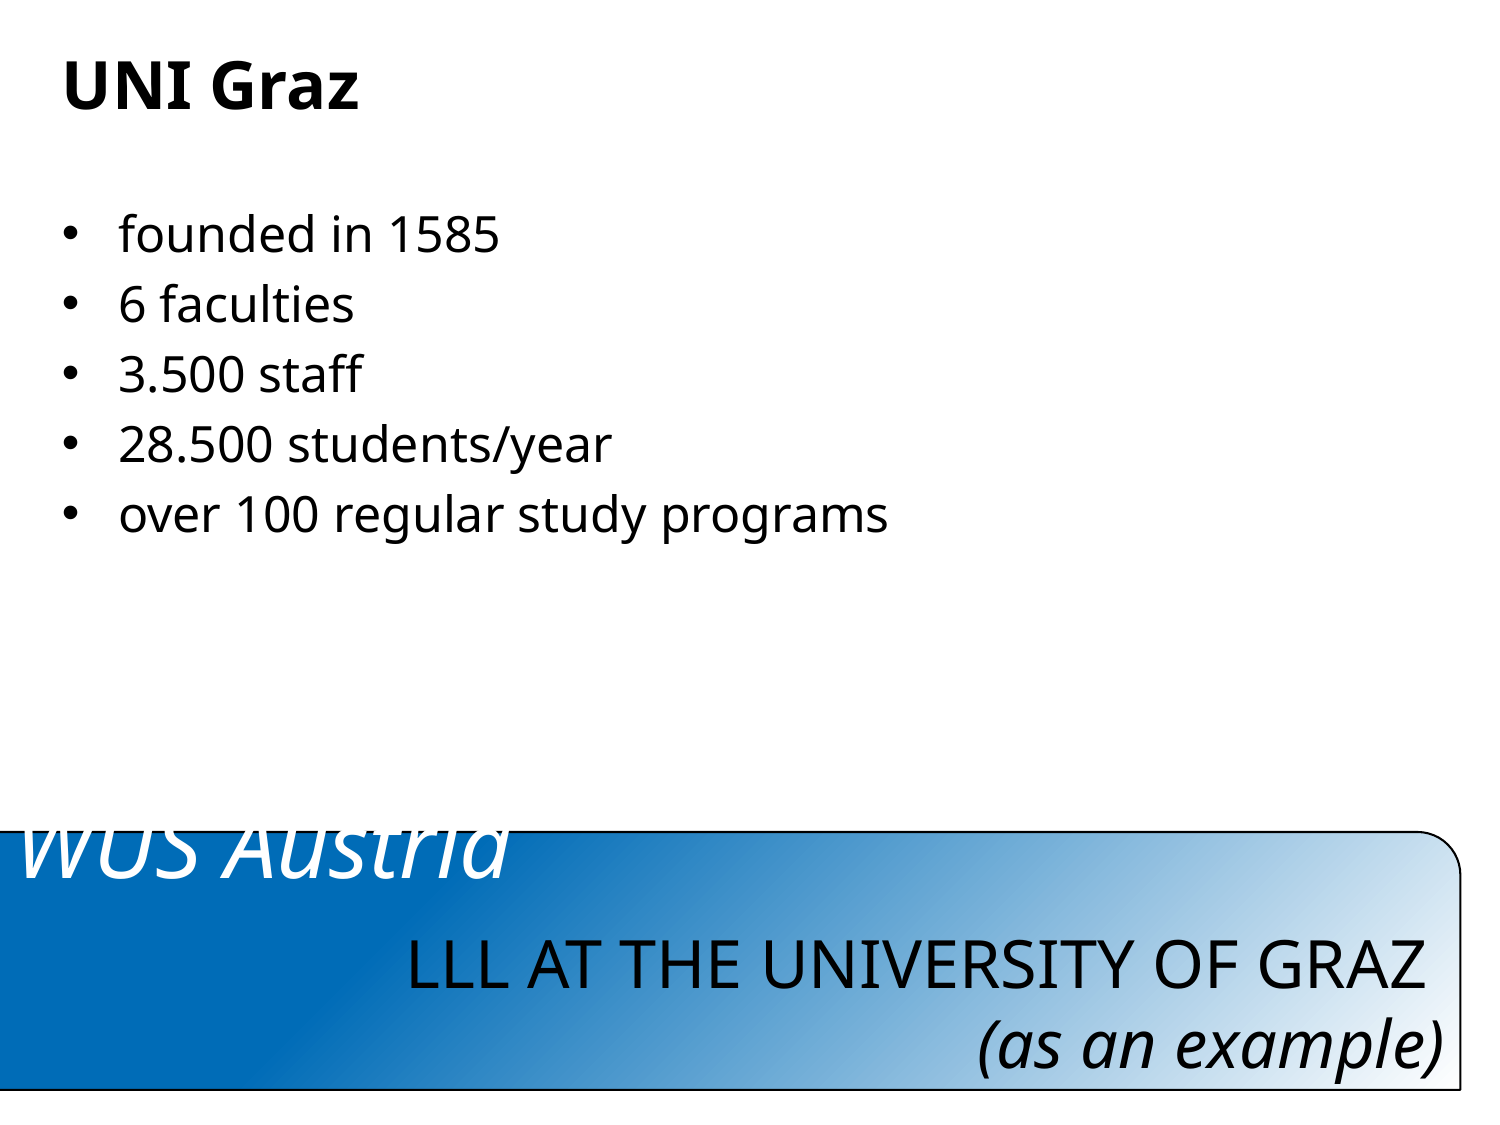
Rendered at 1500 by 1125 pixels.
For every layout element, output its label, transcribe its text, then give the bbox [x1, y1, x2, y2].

title LLL AT THE UNIVERSITY OF GRAZ (as an example) [338, 900, 1462, 1092]
list UNI Graz founded in 1585 6 faculties 3.500 staff 28.500 students/year over 100 regular study programs [46, 34, 1466, 813]
